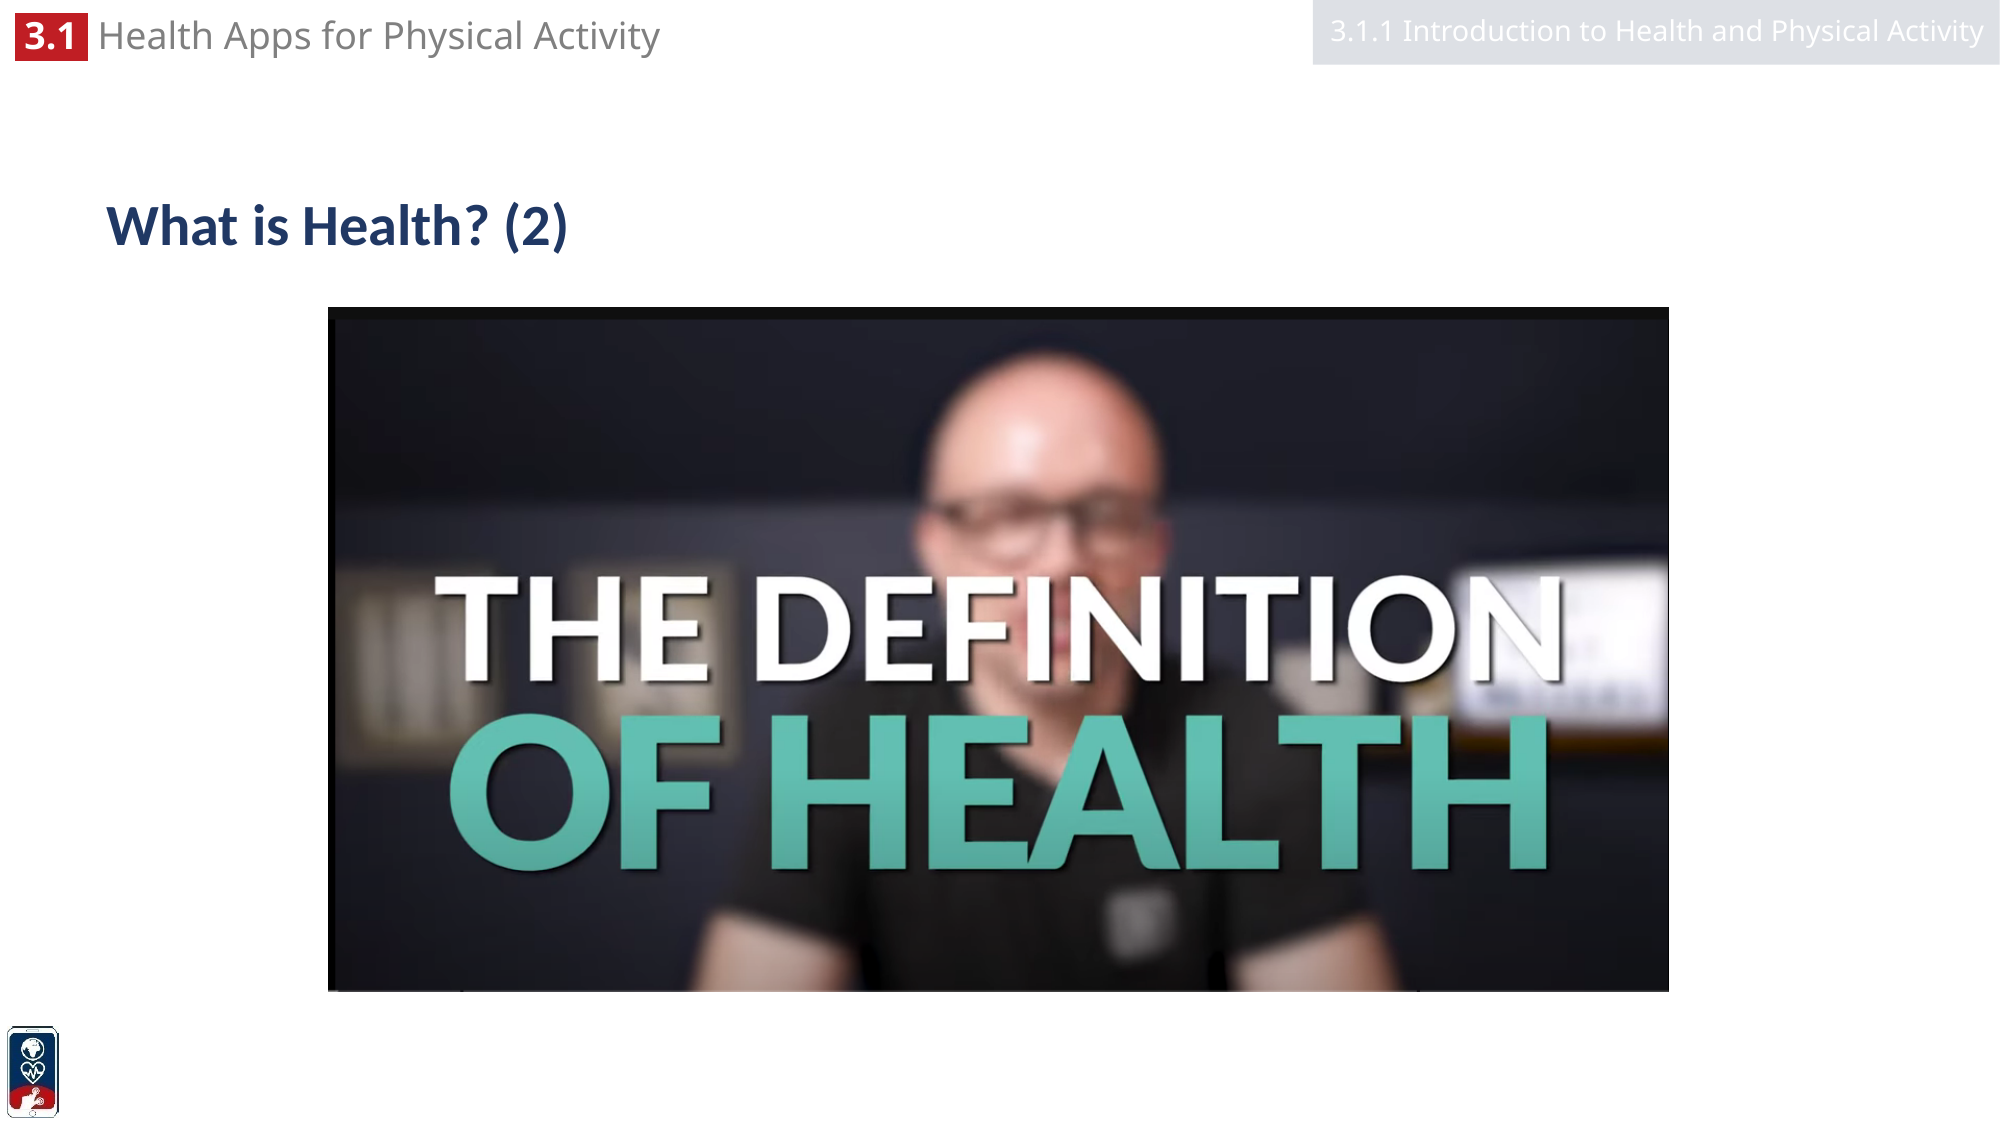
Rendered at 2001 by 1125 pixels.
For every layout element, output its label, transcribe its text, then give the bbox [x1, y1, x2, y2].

title What is Health? (2) [91, 177, 1906, 277]
picture [7, 1026, 59, 1118]
picture [328, 307, 1669, 992]
text_box 3.1.1 Introduction to Health and Physical Activity [1312, 0, 2000, 65]
